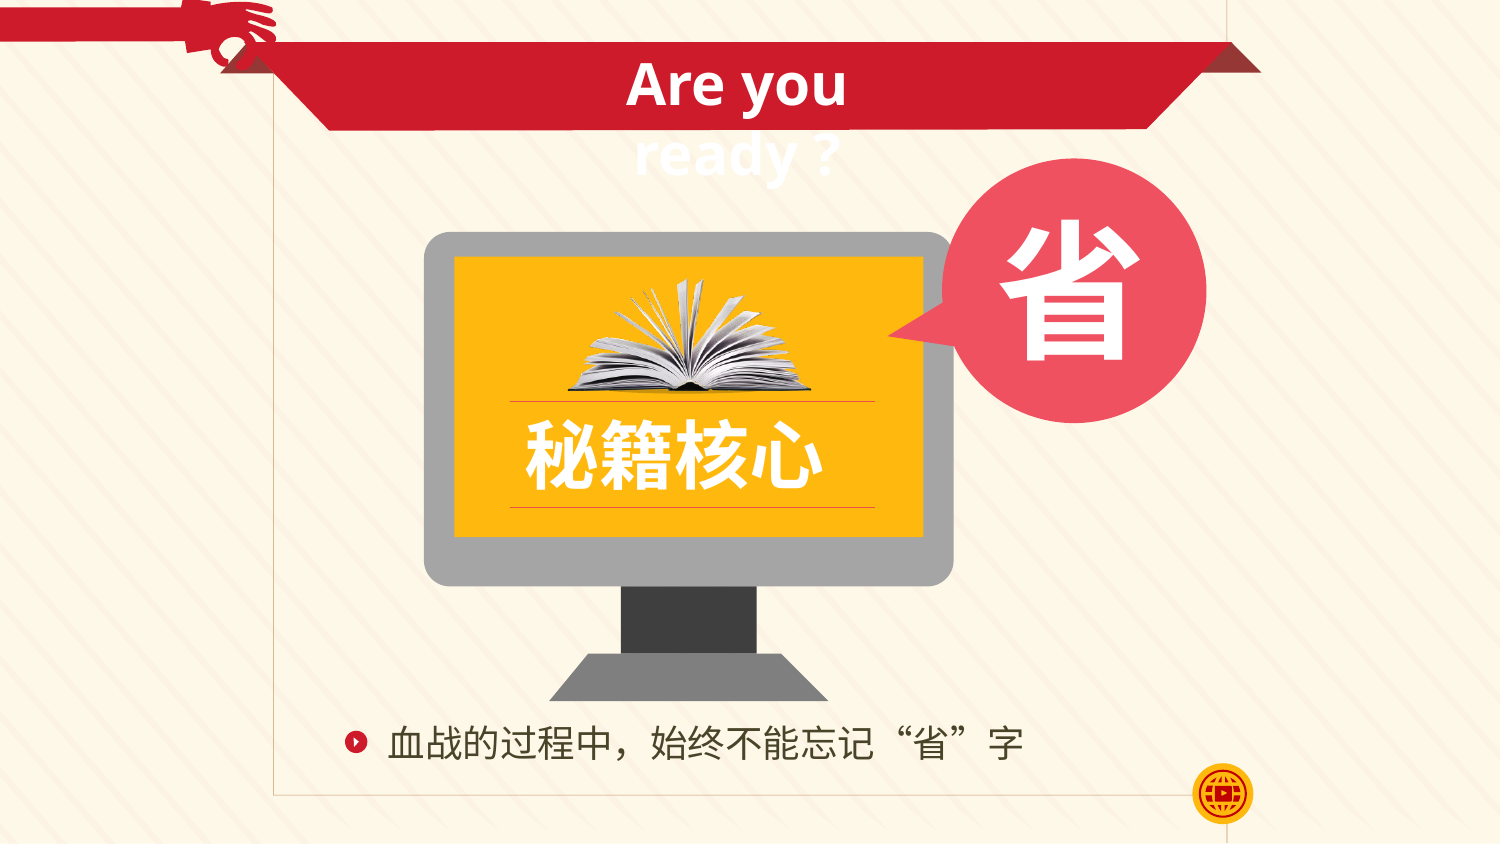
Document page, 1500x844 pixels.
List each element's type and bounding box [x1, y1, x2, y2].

text_box [423, 231, 954, 702]
text_box [882, 165, 1208, 431]
text_box [1192, 762, 1254, 825]
text_box [0, 0, 1500, 844]
text_box [219, 39, 1262, 131]
text_box [344, 730, 368, 754]
